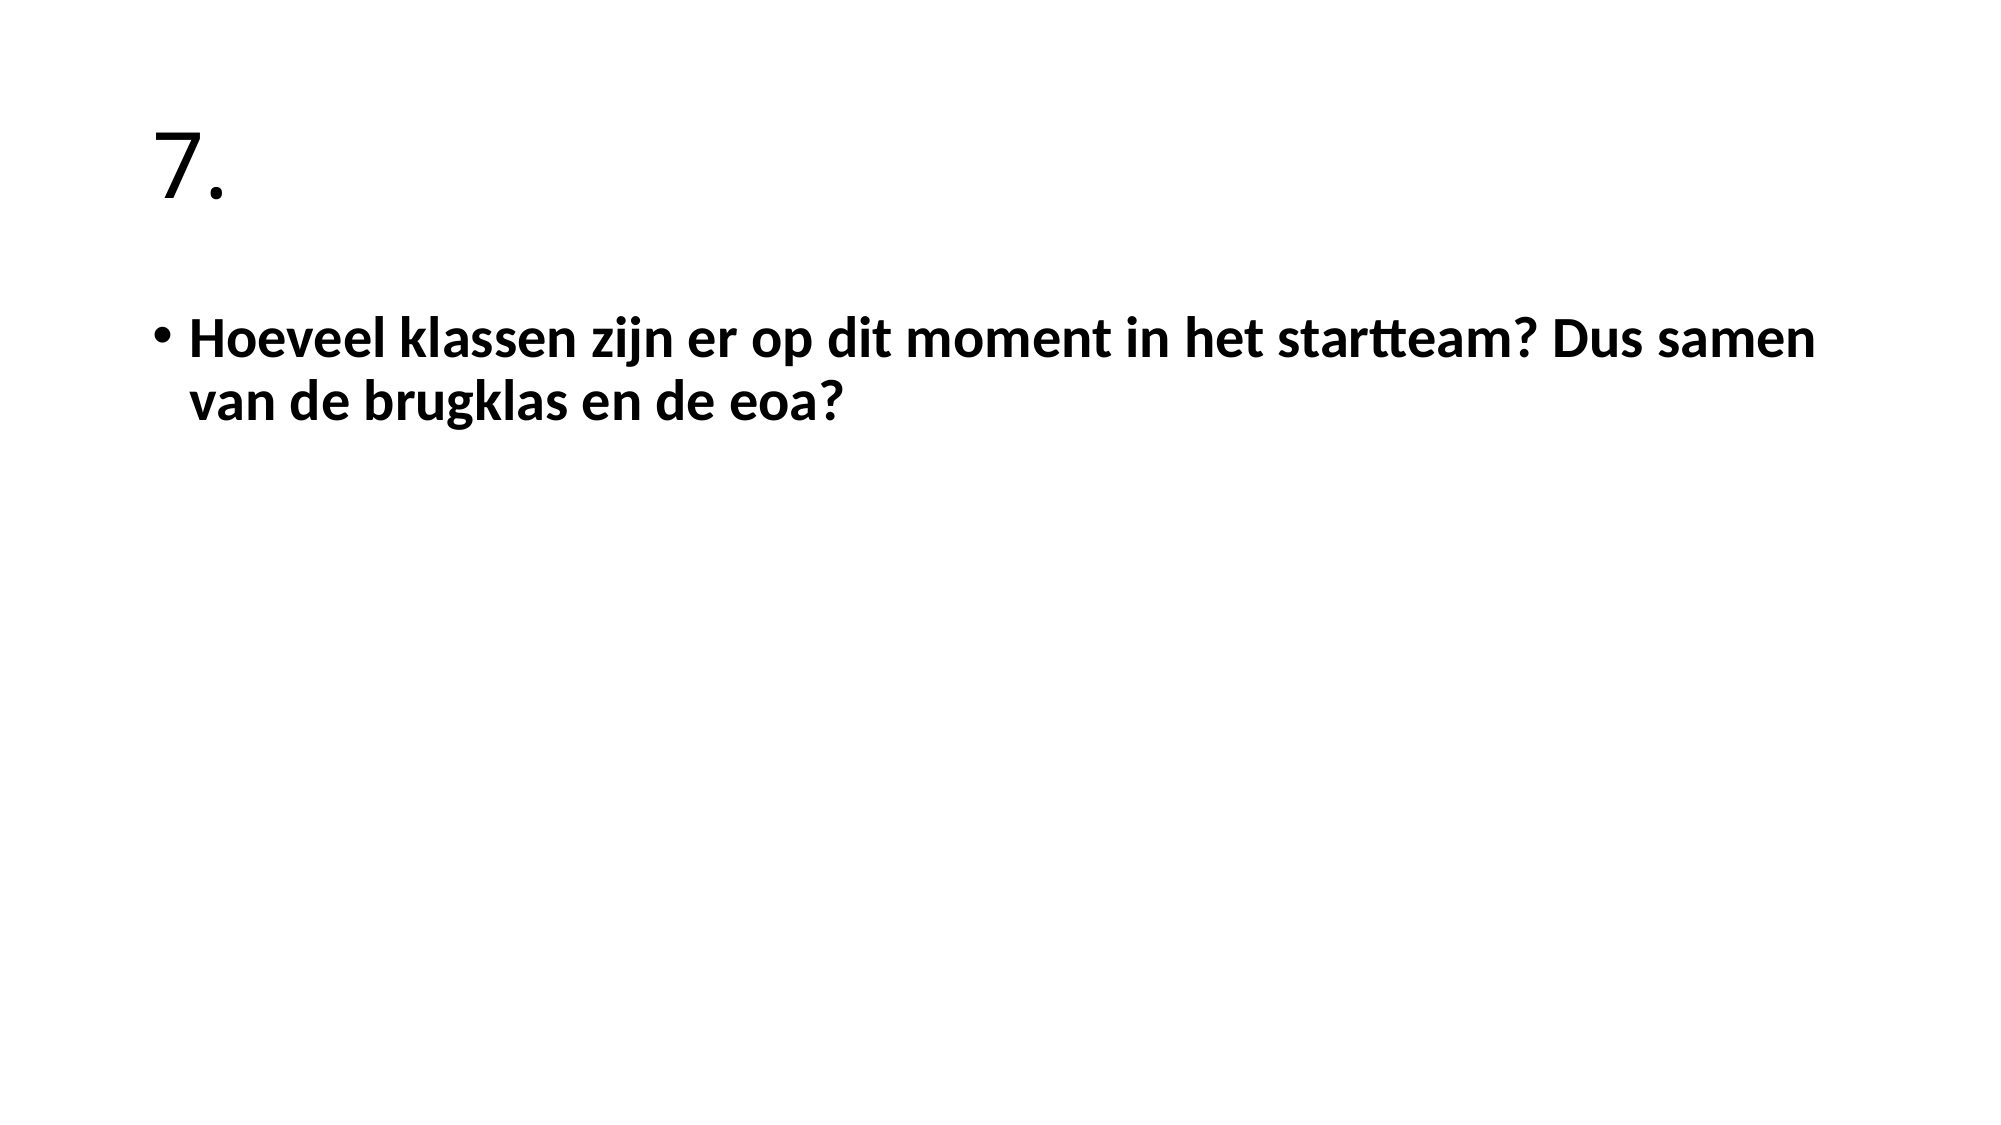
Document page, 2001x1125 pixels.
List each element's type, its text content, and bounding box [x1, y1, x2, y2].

title 7. [137, 59, 1863, 278]
list Hoeveel klassen zijn er op dit moment in het startteam? Dus samen van de brugklas en de eoa? [137, 299, 1863, 1014]
